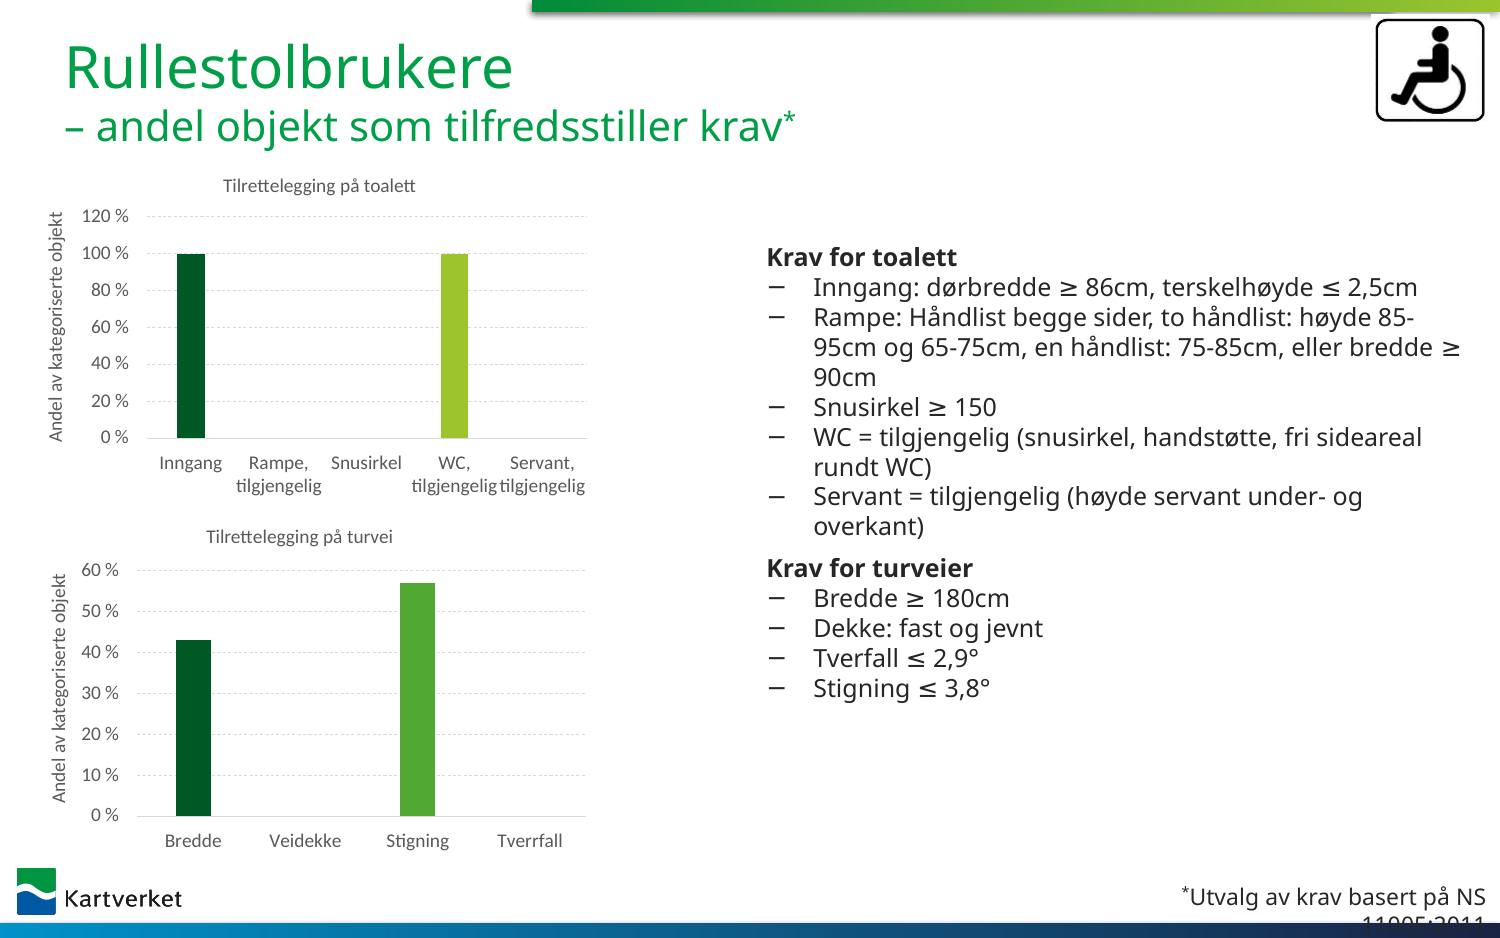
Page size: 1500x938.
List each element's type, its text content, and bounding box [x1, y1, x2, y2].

text_box *Utvalg av krav basert på NS 11005:2011 [1068, 873, 1500, 938]
text_box Krav for toalett Inngang: dørbredde ≥ 86cm, terskelhøyde ≤ 2,5cm Rampe: Håndlist begge sider, to håndlist: høyde 85-95cm og 65-75cm, en håndlist: 75-85cm, eller bredde ≥ 90cm Snusirkel ≥ 150 WC = tilgjengelig (snusirkel, handstøtte, fri sideareal rundt WC) Servant = tilgjengelig (høyde servant under- og overkant) [751, 234, 1483, 545]
text_box Rullestolbrukere – andel objekt som tilfredsstiller krav* [49, 14, 1431, 158]
picture [41, 520, 598, 859]
text_box Krav for turveier Bredde ≥ 180cm Dekke: fast og jevnt Tverfall ≤ 2,9° Stigning ≤ 3,8° [751, 545, 1483, 710]
picture [1371, 13, 1491, 127]
picture [41, 166, 598, 505]
